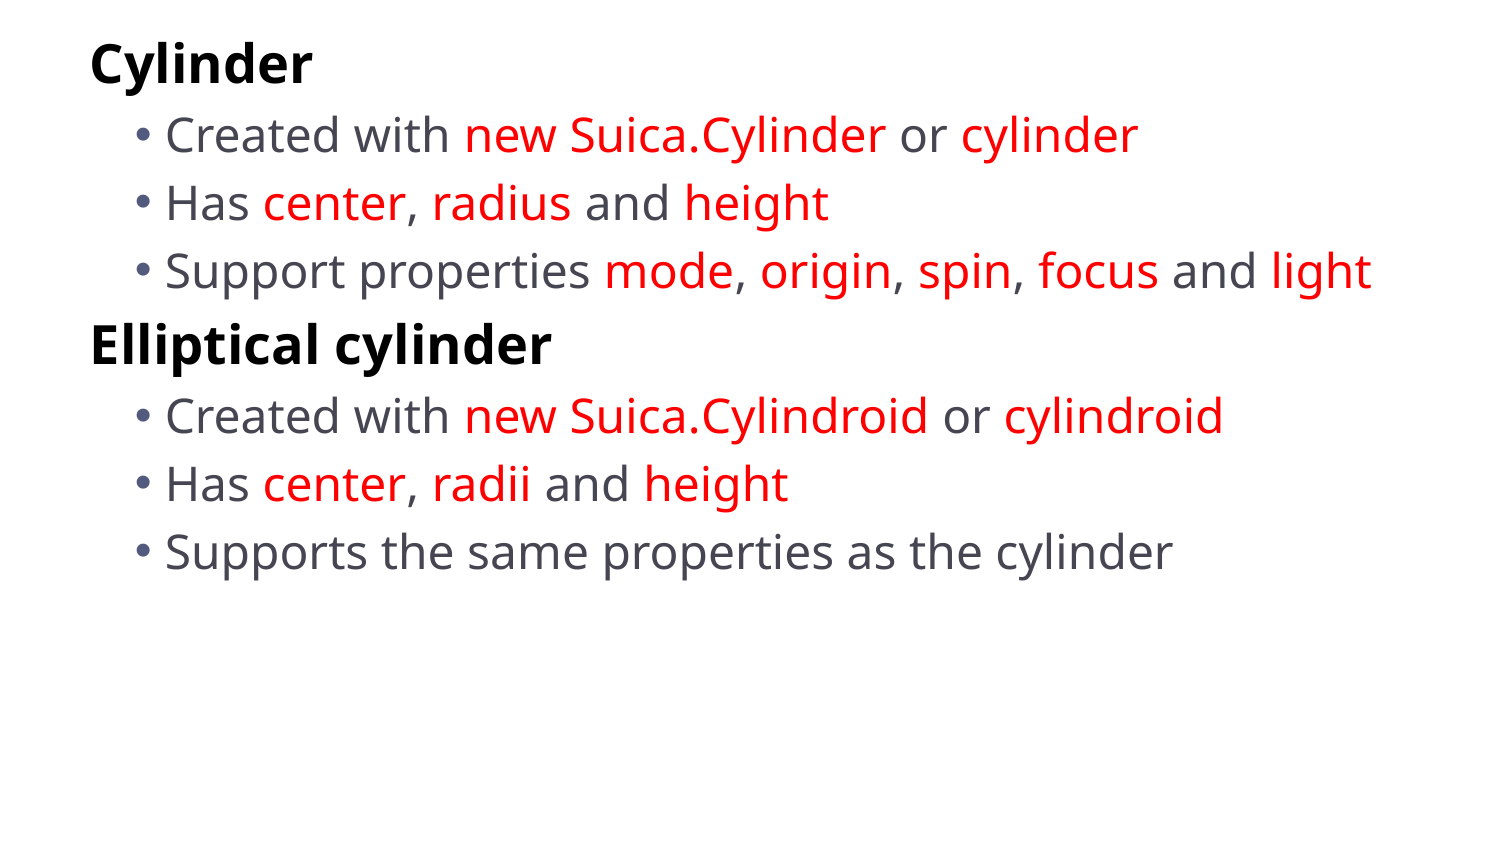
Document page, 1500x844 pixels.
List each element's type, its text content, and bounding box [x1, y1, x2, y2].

list Cylinder Created with new Suica.Cylinder or cylinder Has center, radius and height Support properties mode, origin, spin, focus and light Elliptical cylinder Created with new Suica.Cylindroid or cylindroid Has center, radii and height Supports the same properties as the cylinder [75, 21, 1475, 835]
